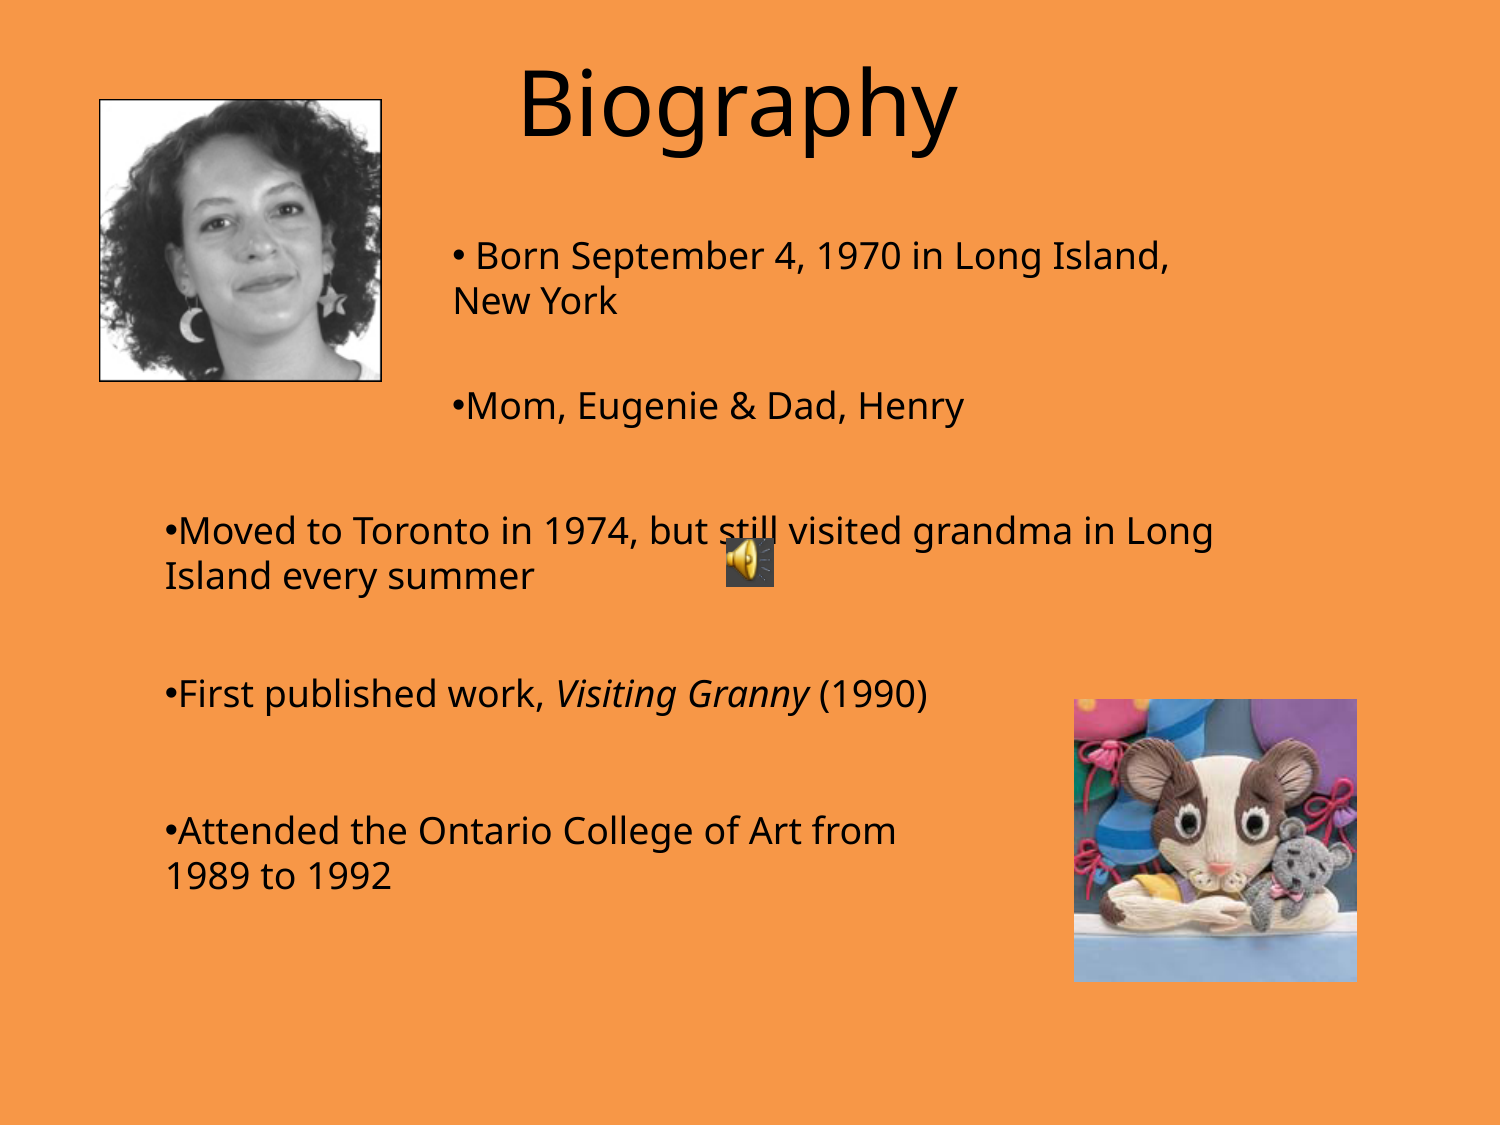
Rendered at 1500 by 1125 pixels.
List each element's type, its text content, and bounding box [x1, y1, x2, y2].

text_box Mom, Eugenie & Dad, Henry [437, 374, 1025, 435]
text_box First published work, Visiting Granny (1990) [150, 662, 1225, 723]
text_box Born September 4, 1970 in Long Island, New York [437, 224, 1213, 330]
text_box Biography [249, 37, 1225, 163]
picture [99, 99, 382, 382]
text_box Attended the Ontario College of Art from 1989 to 1992 [150, 799, 950, 905]
text_box Moved to Toronto in 1974, but still visited grandma in Long Island every summer [150, 499, 1313, 605]
picture [724, 537, 776, 588]
picture [1074, 699, 1357, 982]
